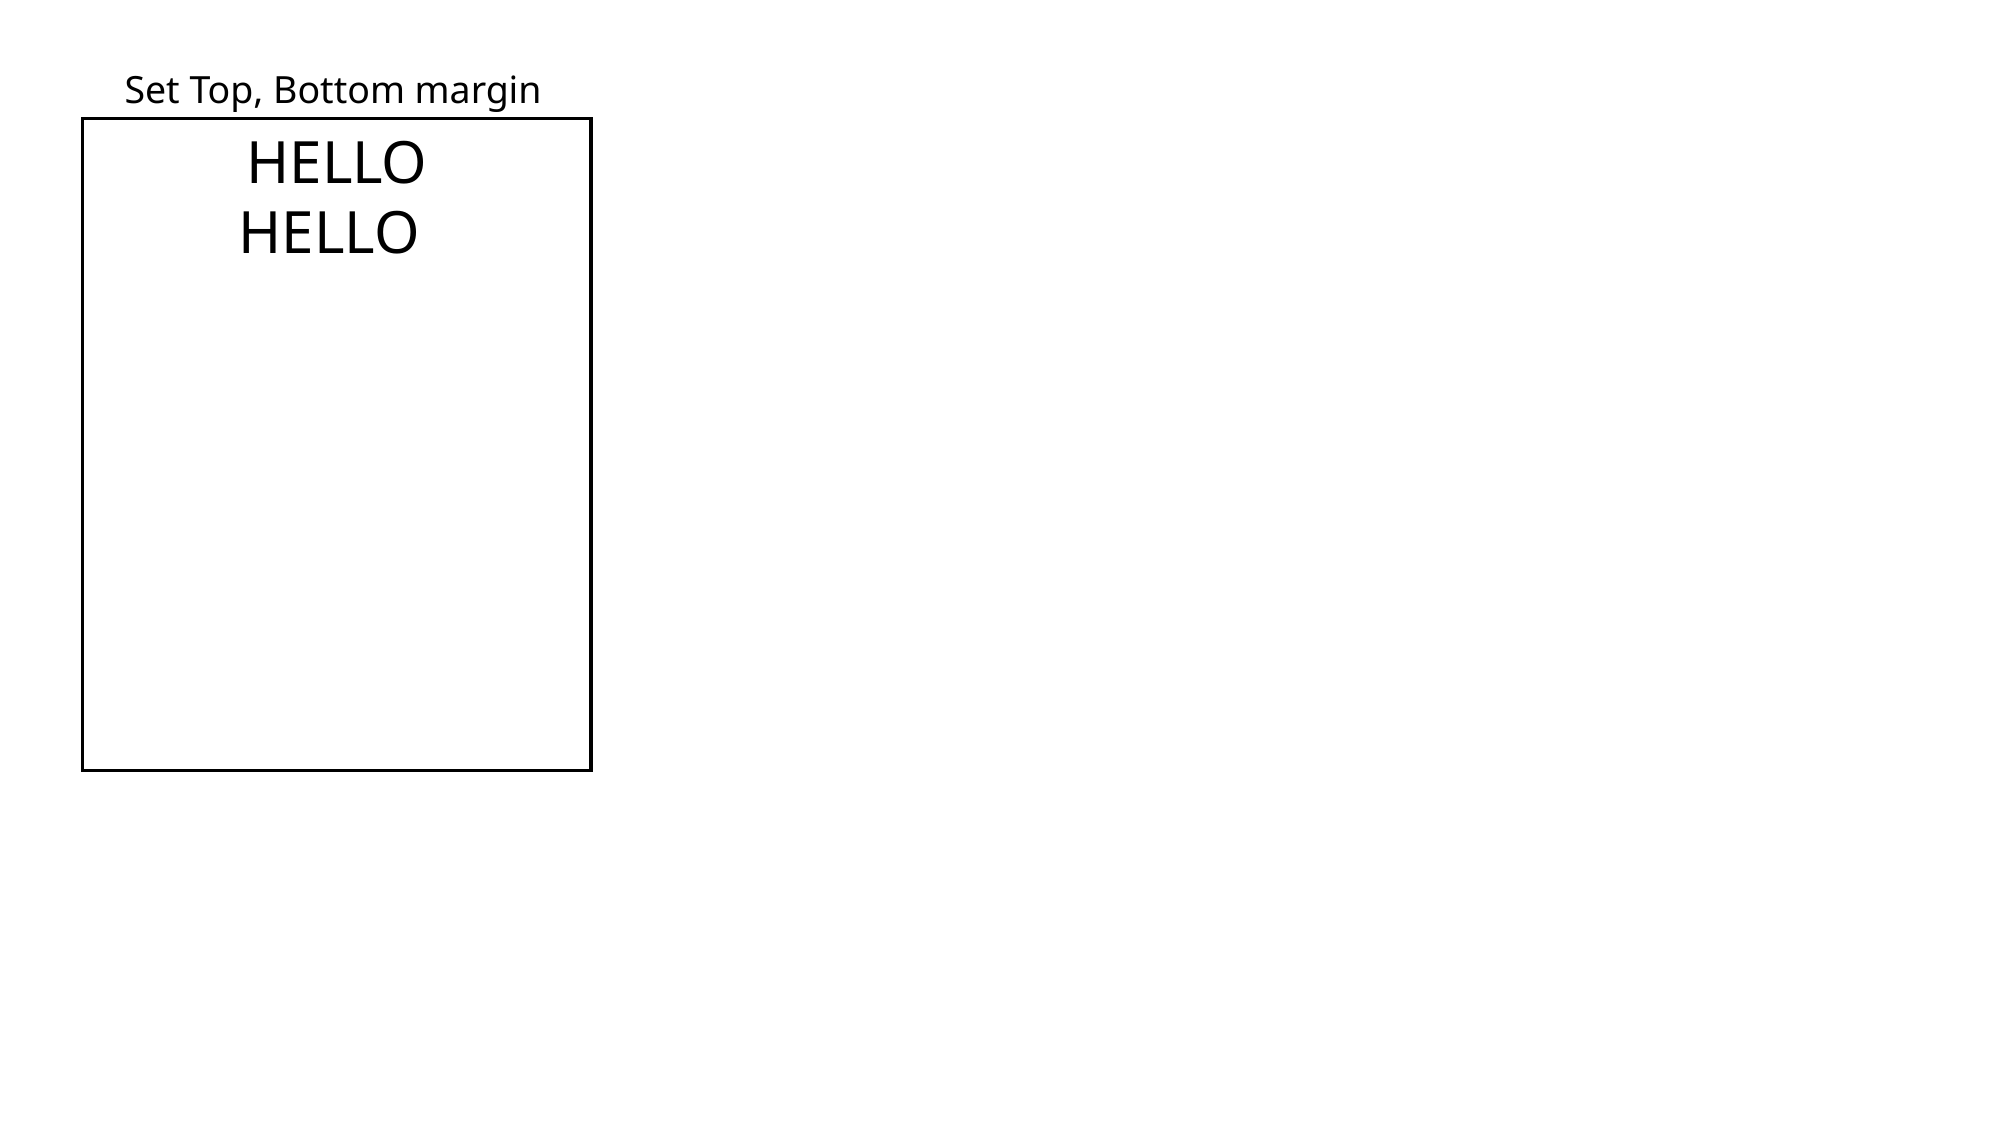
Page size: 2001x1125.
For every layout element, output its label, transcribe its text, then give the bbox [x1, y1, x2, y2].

list HELLO HELLO [81, 119, 593, 772]
text_box Set Top, Bottom margin [59, 58, 608, 119]
